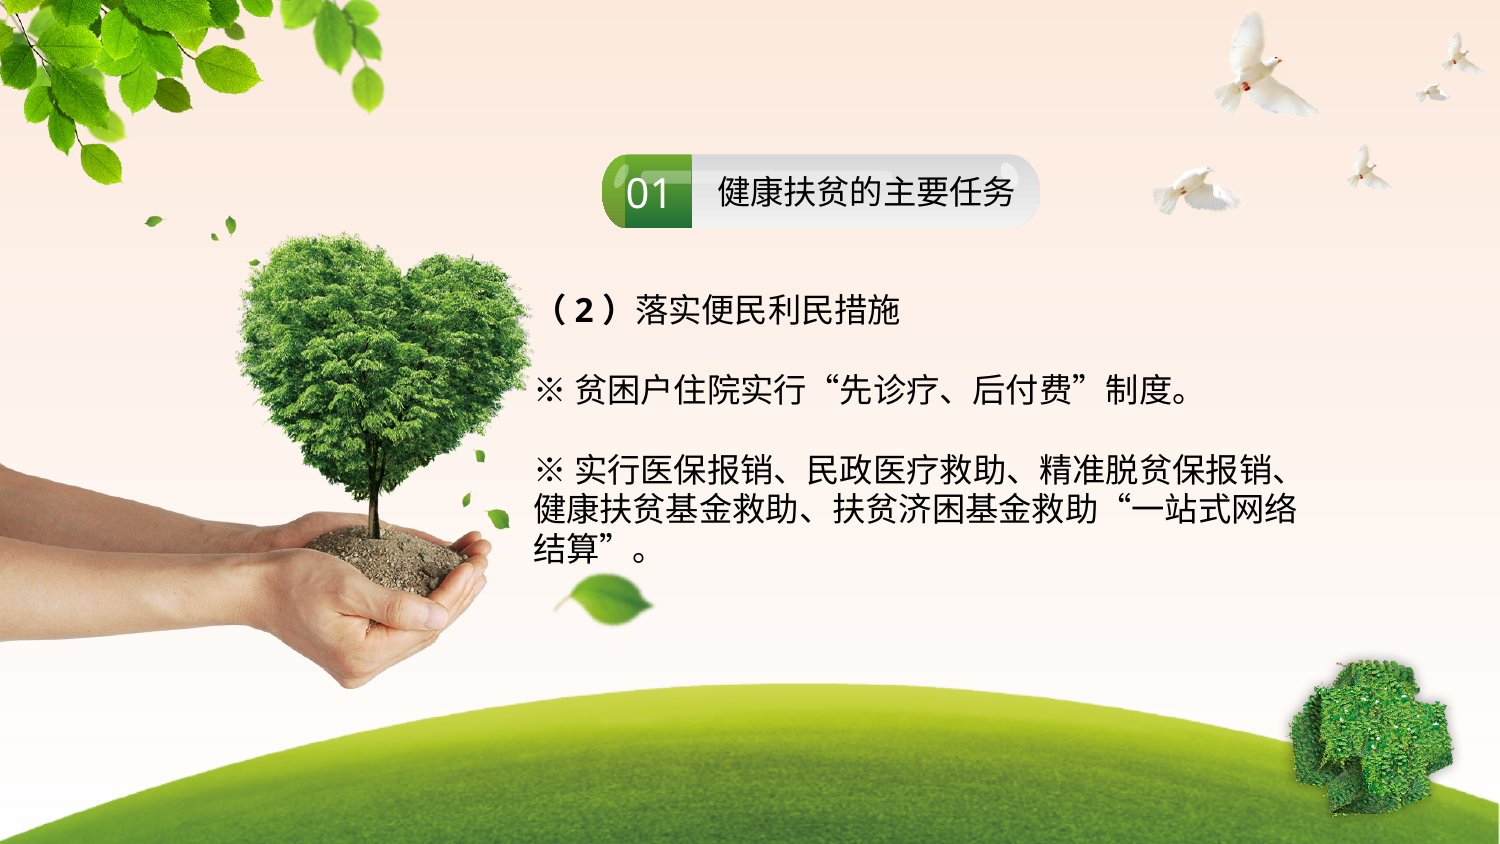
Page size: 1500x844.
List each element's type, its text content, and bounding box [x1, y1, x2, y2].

text_box （2）落实便民利民措施 ※贫困户住院实行“先诊疗、后付费”制度。 ※实行医保报销、民政医疗救助、精准脱贫保报销、健康扶贫基金救助、扶贫济困基金救助“一站式网络结算”。 [518, 281, 1330, 576]
picture [0, 0, 1500, 844]
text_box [601, 154, 1041, 229]
picture [1128, 0, 1500, 284]
